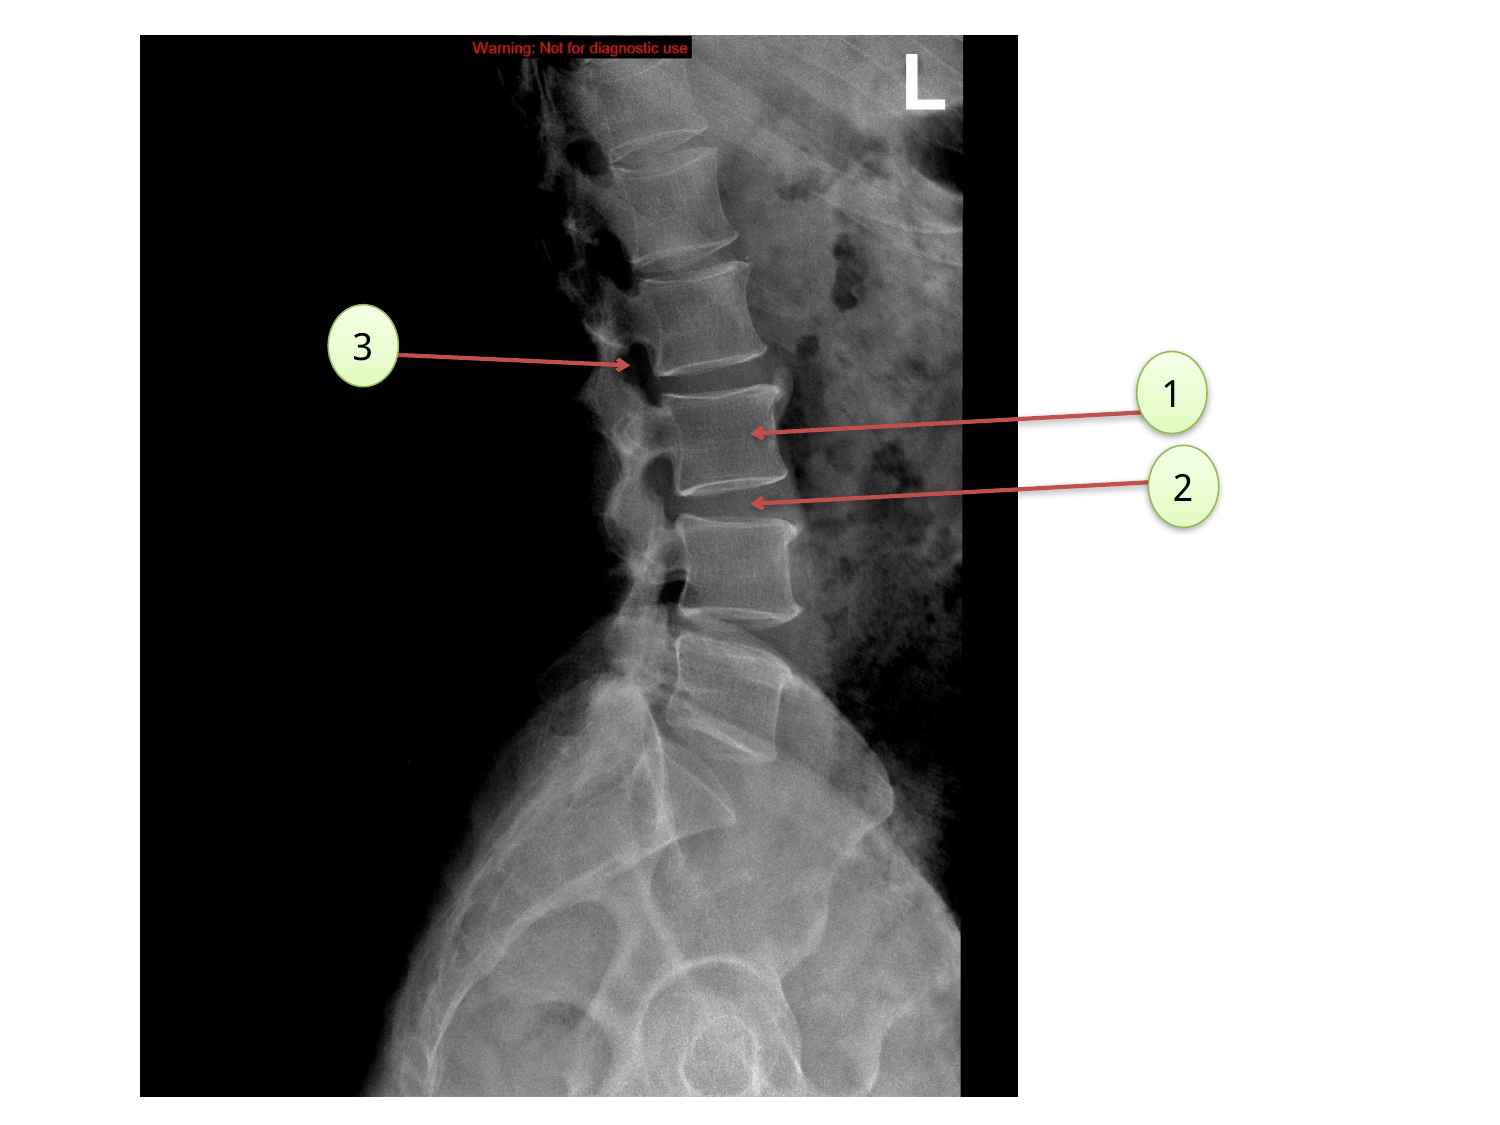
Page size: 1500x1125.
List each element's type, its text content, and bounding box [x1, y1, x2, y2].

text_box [372, 353, 631, 366]
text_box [749, 480, 1184, 505]
text_box 2 [1148, 444, 1220, 529]
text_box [749, 409, 1184, 434]
picture [140, 34, 1018, 1097]
text_box 1 [1135, 350, 1208, 430]
